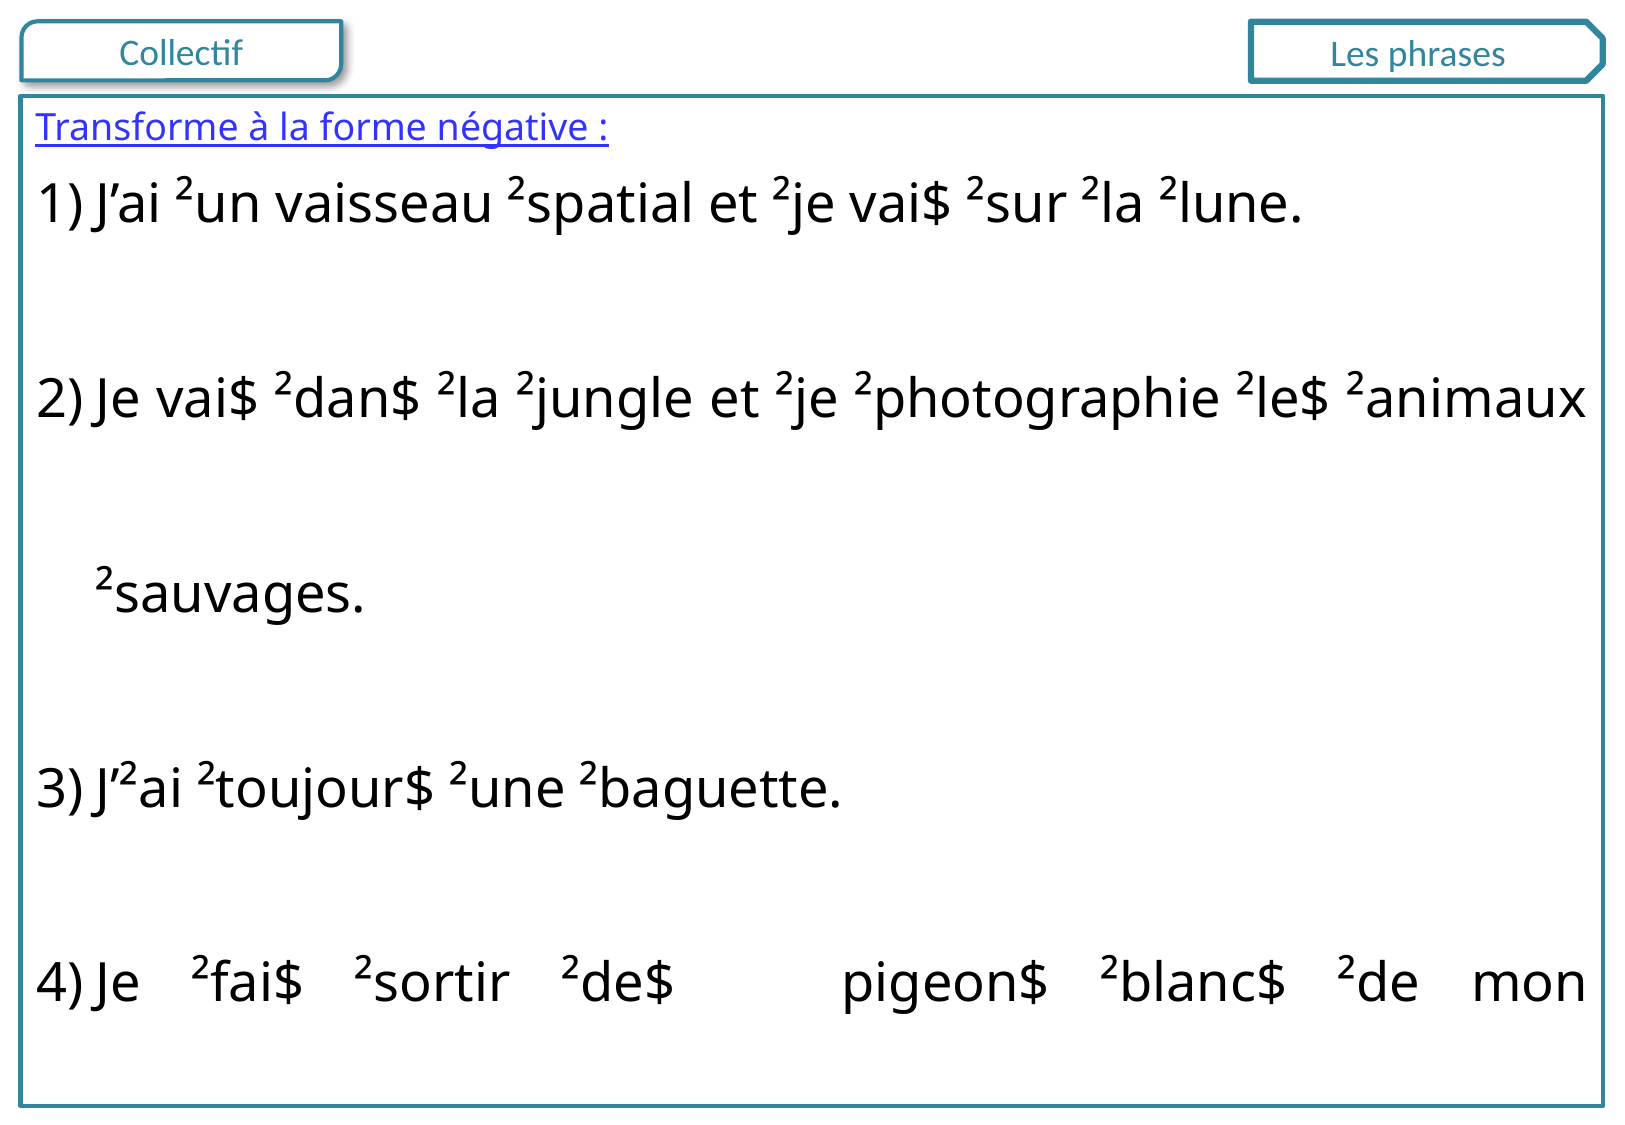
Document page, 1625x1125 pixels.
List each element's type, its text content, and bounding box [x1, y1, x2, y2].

list Transforme à la forme négative : [18, 94, 1605, 1108]
list J’ai ²un vaisseau ²spatial et ²je vai$ ²sur ²la ²lune. Je vai$ ²dan$ ²la ²jungle et ²je ²photographie ²le$ ²animaux ²sauvages. J’²ai ²toujour$ ²une ²baguette. Je ²fai$ ²sortir ²de$ pigeon$ ²blanc$ ²de mon ²chapeau. Je ²fai$ ²souvent ²de$ émission$ ²de ²télévision. [21, 160, 1604, 1106]
list Les phrases [1251, 21, 1585, 81]
